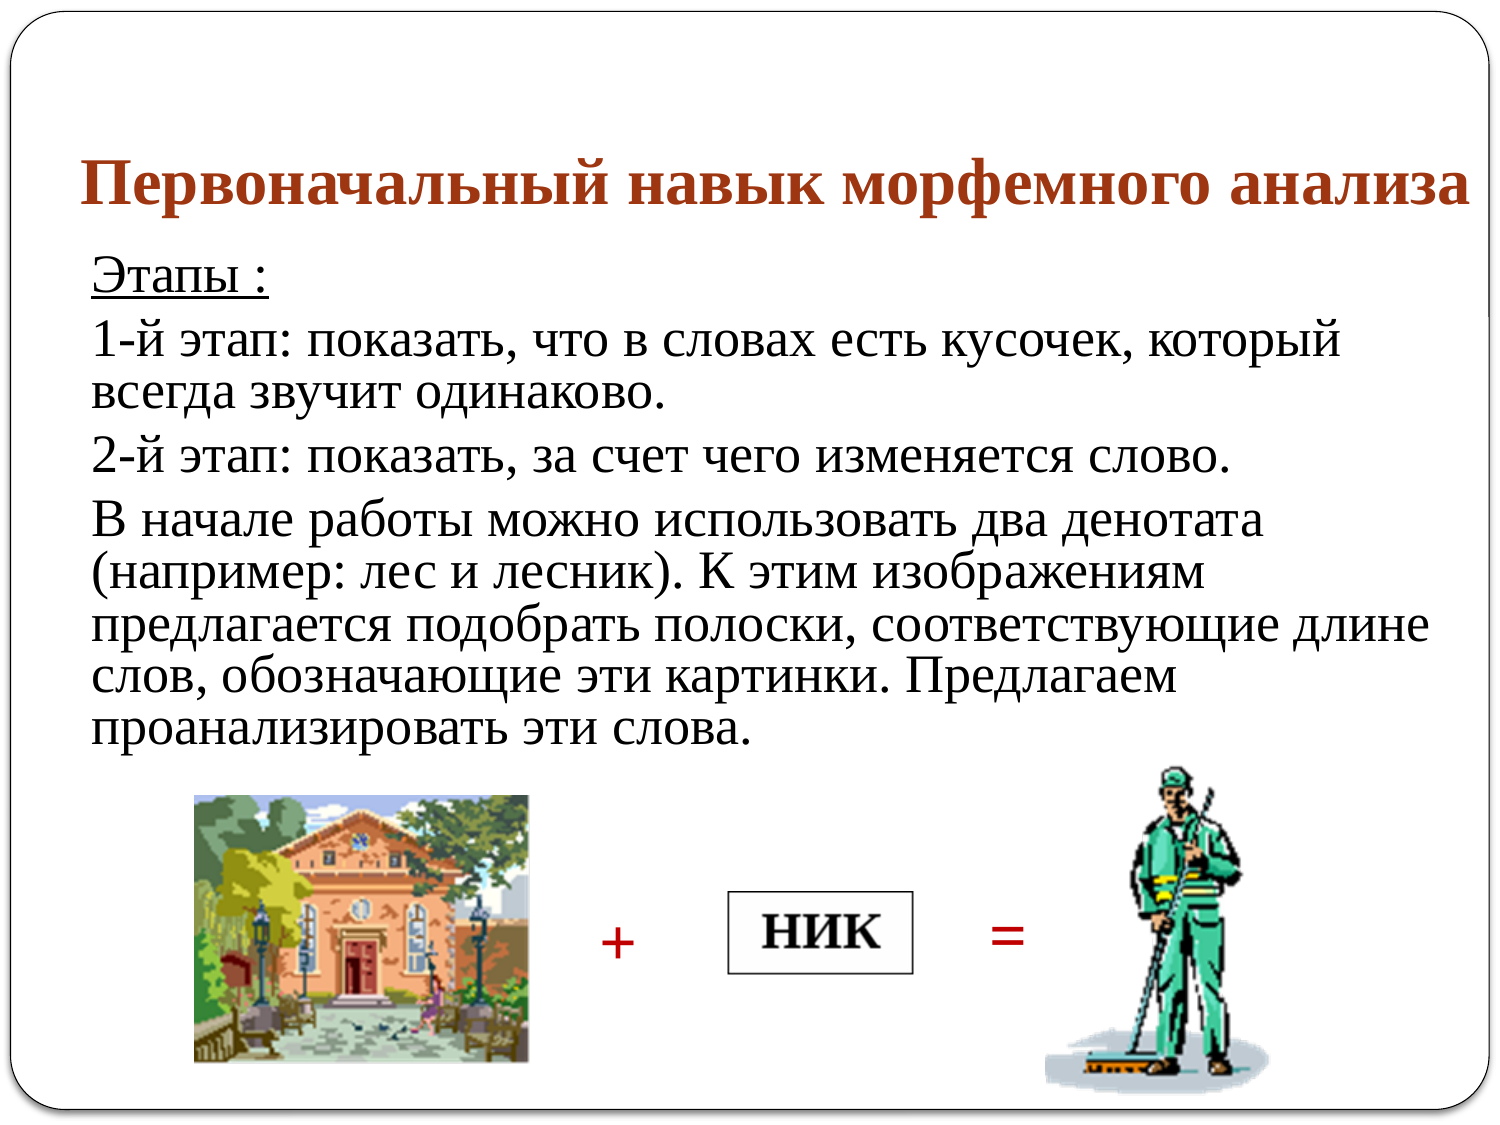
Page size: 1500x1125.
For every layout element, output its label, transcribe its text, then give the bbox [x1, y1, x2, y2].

picture [1045, 761, 1274, 1099]
picture [194, 795, 531, 1065]
list Этапы : 1-й этап: показать, что в словах есть кусочек, который всегда звучит одинаково. 2-й этап: показать, за счет чего изменяется слово. В начале работы можно использовать два денотата (например: лес и лесник). К этим изображениям предлагается подобрать полоски, соответствующие длине слов, обозначающие эти картинки. Предлагаем проанализировать эти слова. [76, 243, 1471, 988]
picture [726, 891, 915, 977]
text_box + [584, 891, 656, 986]
text_box = [974, 884, 1039, 980]
title Первоначальный навык морфемного анализа [53, 45, 1500, 233]
